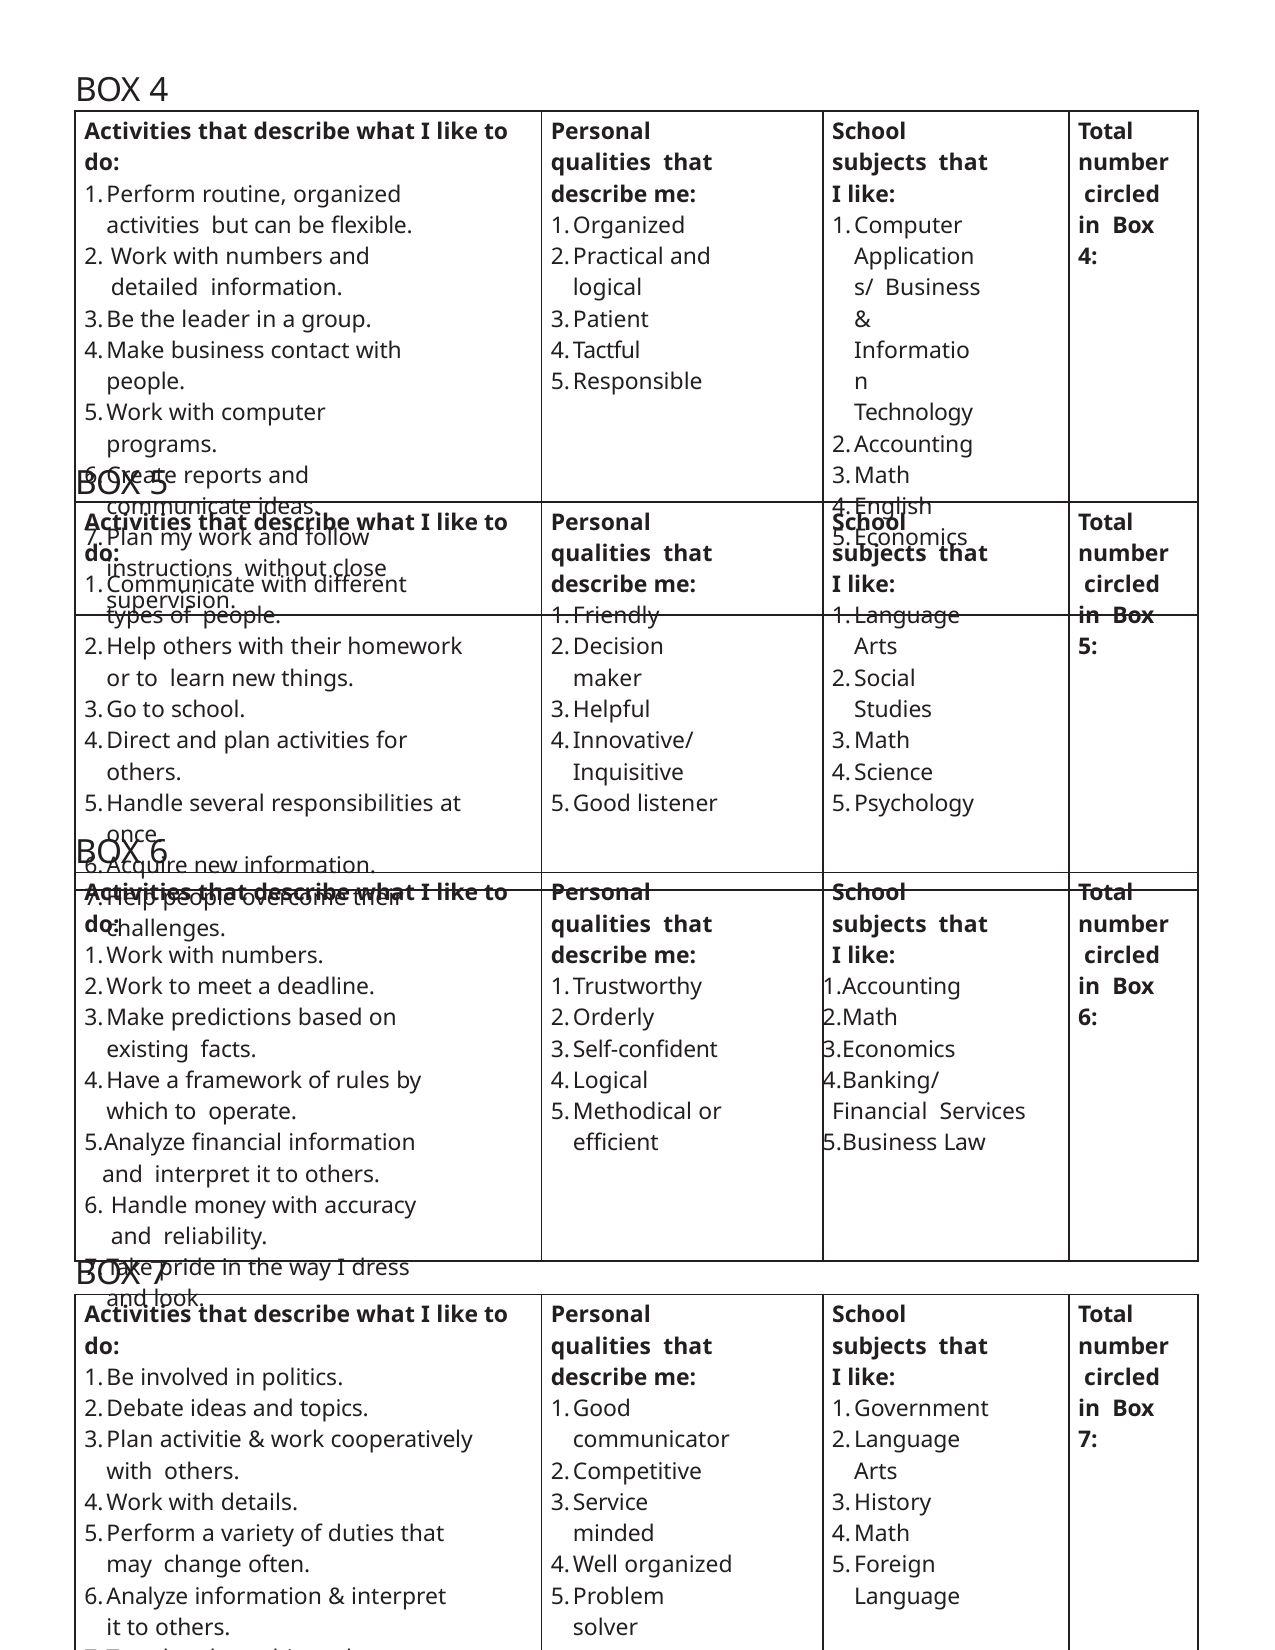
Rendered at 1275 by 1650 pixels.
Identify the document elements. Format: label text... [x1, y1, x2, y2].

table_header Total number circled in Box 4: [1070, 112, 1197, 501]
table_header School subjects that I like: Language Arts Social Studies Math Science Psychology [824, 503, 1068, 872]
table_header Personal qualities that describe me: Good communicator Competitive Service minded Well organized Problem solver [542, 1295, 822, 1650]
table_header Activities that describe what I like to do: Communicate with different types of people. Help others with their homework or to learn new things. Go to school. Direct and plan activities for others. Handle several responsibilities at once. Acquire new information. Help people overcome their challenges. [76, 503, 541, 872]
table_header School subjects that I like: Computer Applications/ Business & Information Technology Accounting Math English Economics [824, 112, 1068, 501]
table_header Activities that describe what I like to do: Be involved in politics. Debate ideas and topics. Plan activitie & work cooperatively with others. Work with details. Perform a variety of duties that may change often. Analyze information & interpret it to others. Travel and see things that are new to me. [76, 1295, 541, 1650]
table_header Total number circled in Box 7: [1070, 1295, 1197, 1650]
table_header Personal qualities that describe me: Trustworthy Orderly Self-confident Logical Methodical or efficient [542, 873, 822, 1260]
table_header School subjects that I like: Accounting Math Economics Banking/Financial Services Business Law [824, 873, 1068, 1260]
text_box BOX 4 [72, 66, 172, 109]
table_header Activities that describe what I like to do: Perform routine, organized activities but can be flexible. Work with numbers and detailed information. Be the leader in a group. Make business contact with people. Work with computer programs. Create reports and communicate ideas. Plan my work and follow instructions without close supervision. [76, 112, 541, 501]
table_header Activities that describe what I like to do: Work with numbers. Work to meet a deadline. Make predictions based on existing facts. Have a framework of rules by which to operate. Analyze financial information and interpret it to others. Handle money with accuracy and reliability. Take pride in the way I dress and look. [76, 873, 541, 1260]
table_header Personal qualities that describe me: Friendly Decision maker Helpful Innovative/Inquisitive Good listener [542, 503, 822, 872]
text_box BOX 6 [72, 827, 172, 870]
text_box BOX 7 [72, 1249, 172, 1292]
table_header Total number circled in Box 6: [1070, 873, 1197, 1260]
table_header Personal qualities that describe me: Organized Practical and logical Patient Tactful Responsible [542, 112, 822, 501]
text_box BOX 5 [72, 458, 172, 501]
table_header School subjects that I like: Government Language Arts History Math Foreign Language [824, 1295, 1068, 1650]
table_header Total number circled in Box 5: [1070, 503, 1197, 872]
